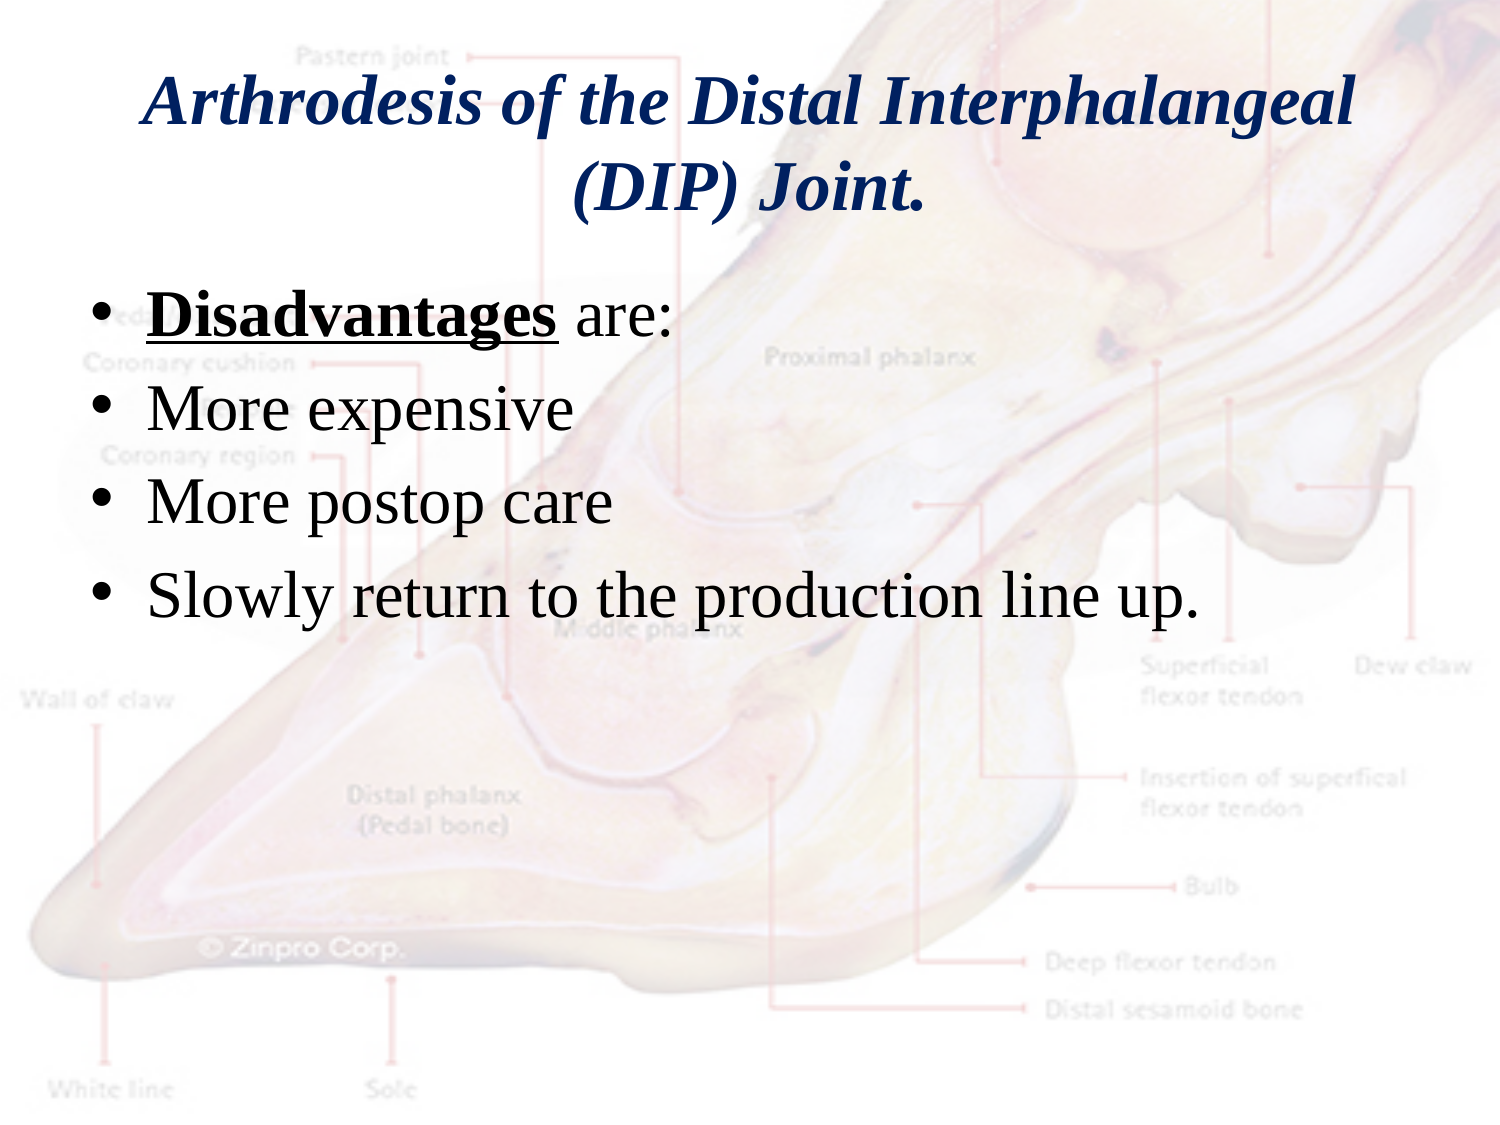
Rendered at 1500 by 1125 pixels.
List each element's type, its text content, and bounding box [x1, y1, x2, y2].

title Arthrodesis of the Distal Interphalangeal (DIP) Joint. [75, 45, 1425, 233]
list Disadvantages are: More expensive More postop care Slowly return to the production line up. [75, 262, 1425, 1005]
